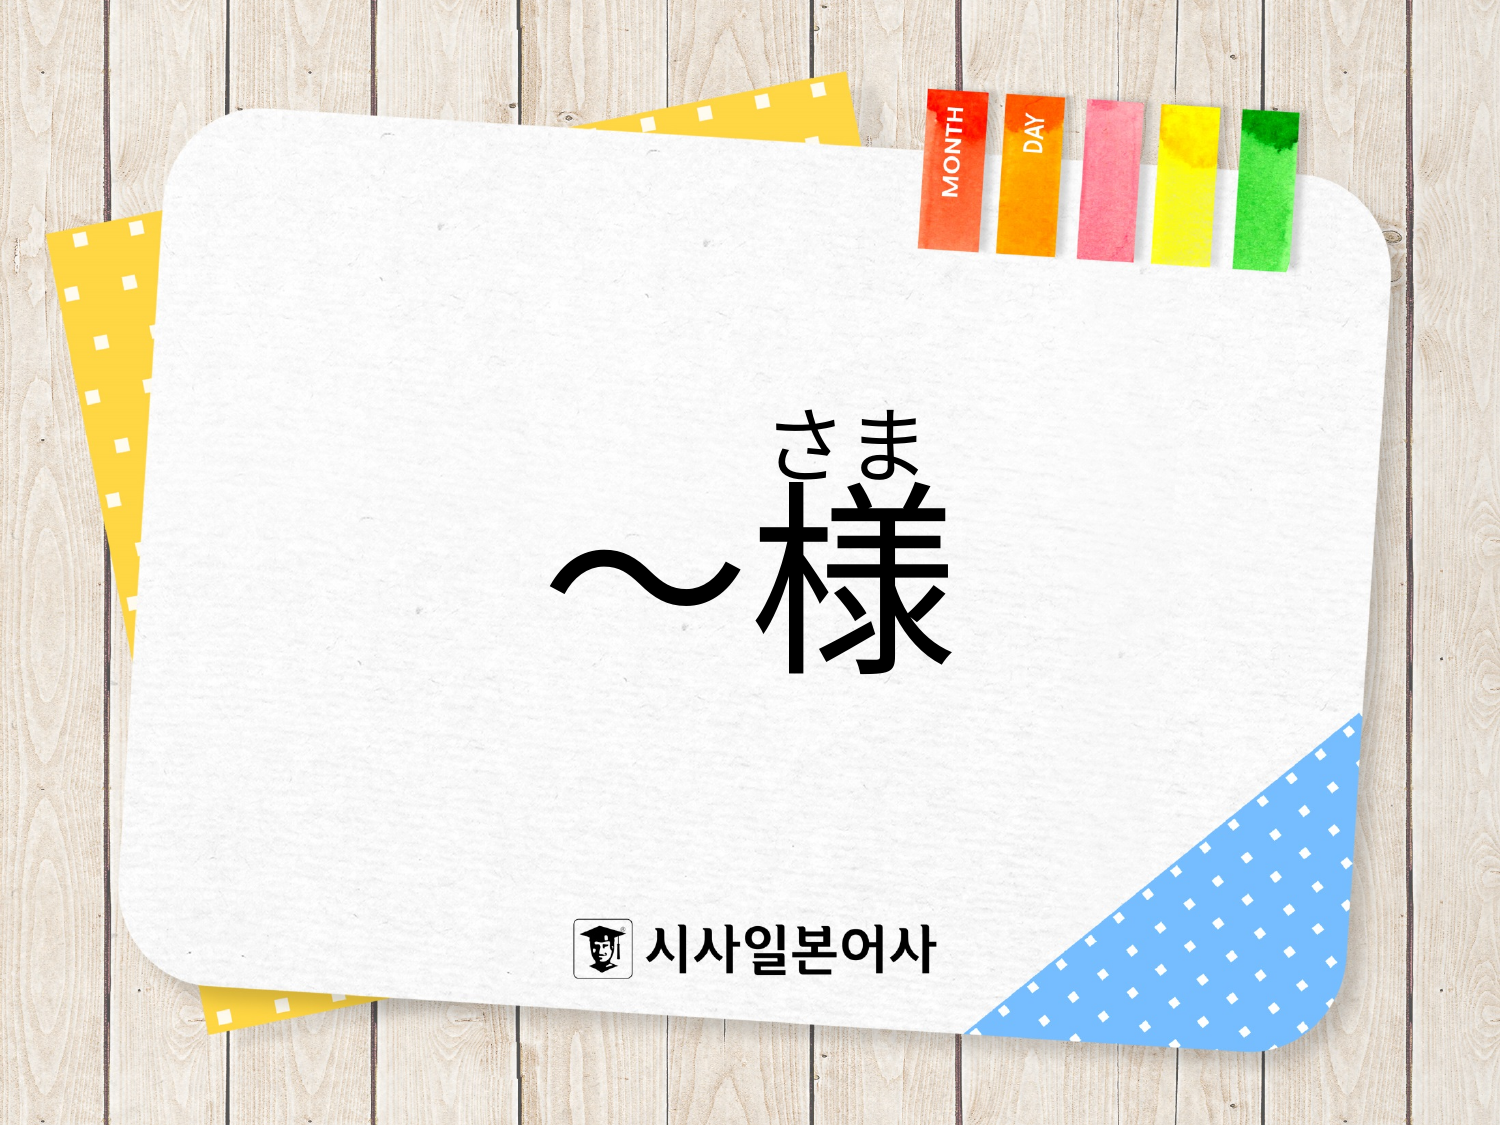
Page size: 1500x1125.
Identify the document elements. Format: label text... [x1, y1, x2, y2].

text_box さま [748, 385, 945, 501]
picture [0, 0, 1500, 1125]
title ～様 [75, 338, 1425, 811]
